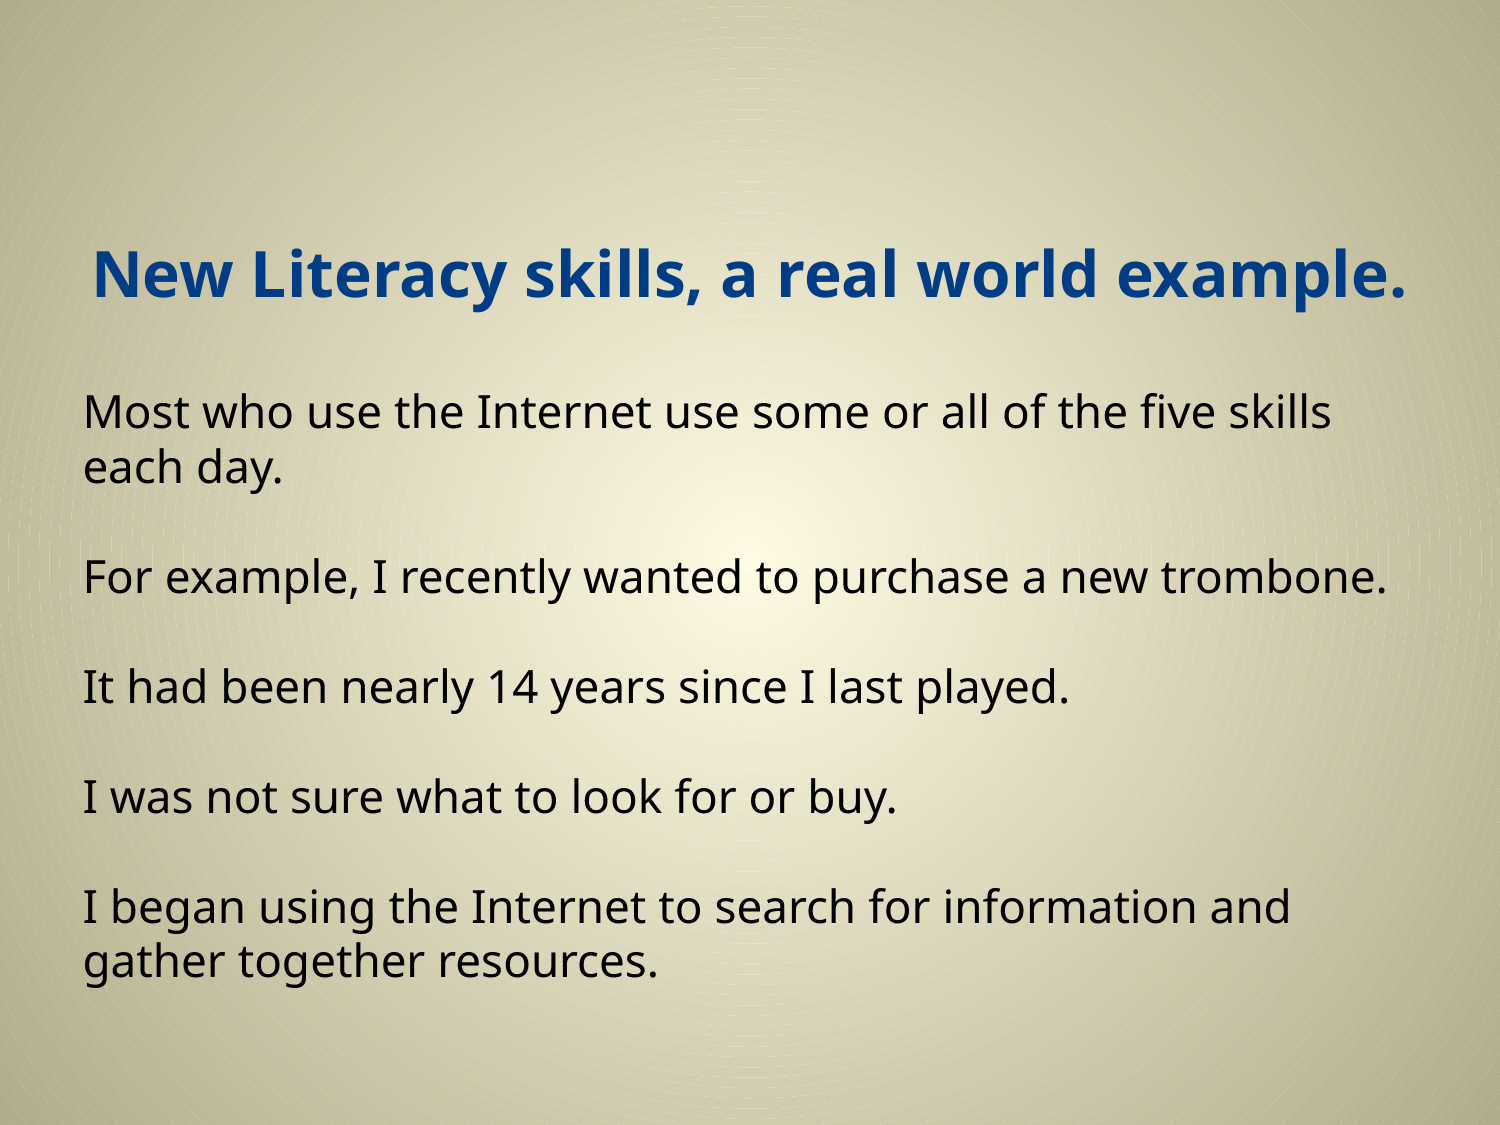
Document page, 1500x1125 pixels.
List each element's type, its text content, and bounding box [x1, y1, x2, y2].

list Most who use the Internet use some or all of the five skills each day. For example, I recently wanted to purchase a new trombone. It had been nearly 14 years since I last played. I was not sure what to look for or buy. I began using the Internet to search for information and gather together resources. [75, 324, 1425, 1088]
title New Literacy skills, a real world example. [75, 174, 1425, 318]
